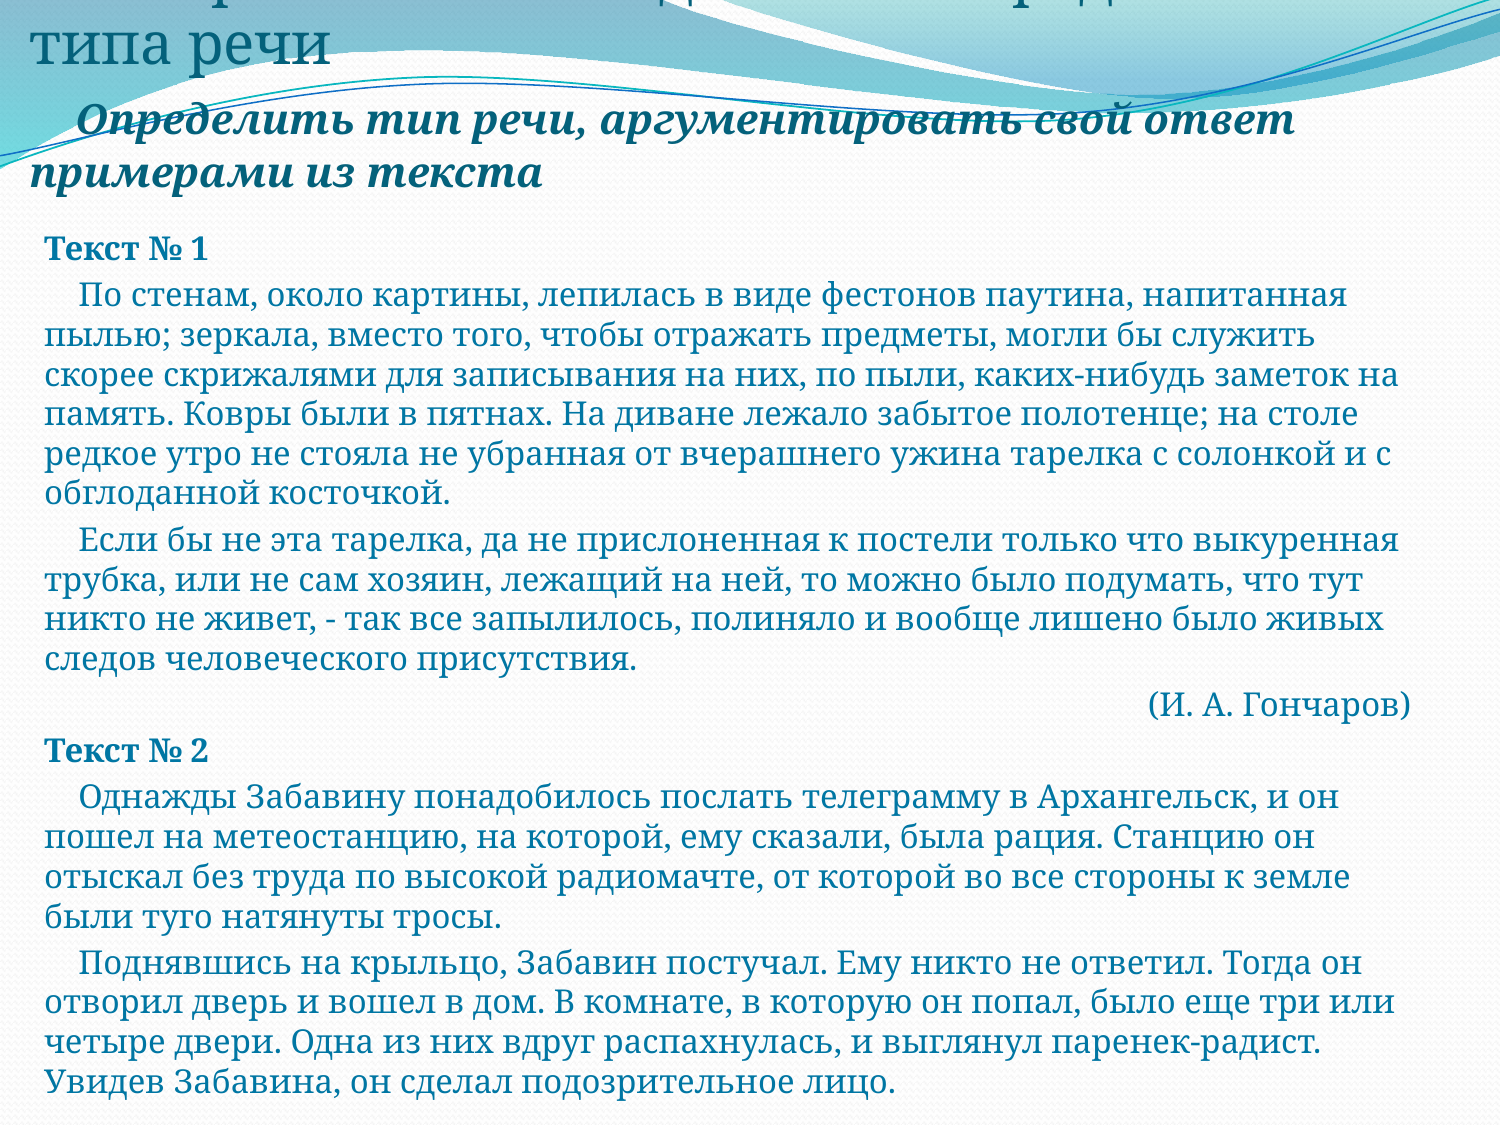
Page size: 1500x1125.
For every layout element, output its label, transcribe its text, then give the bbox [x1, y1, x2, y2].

title Практическое задание на определение типа речи Определить тип речи, аргументировать свой ответ примерами из текста [29, 78, 1471, 197]
list Текст № 1 По стенам, около картины, лепилась в виде фестонов паутина, напитанная пылью; зеркала, вместо того, чтобы отражать предметы, могли бы служить скорее скрижалями для записывания на них, по пыли, каких-нибудь заметок на память. Ковры были в пятнах. На диване лежало забытое полотенце; на столе редкое утро не стояла не убранная от вчерашнего ужина тарелка с солонкой и с обглоданной косточкой. Если бы не эта тарелка, да не прислоненная к постели только что выкуренная трубка, или не сам хозяин, лежащий на ней, то можно было подумать, что тут никто не живет, - так все запылилось, полиняло и вообще лишено было живых следов человеческого присутствия. (И. А. Гончаров) Текст № 2 Однажды Забавину понадобилось послать телеграмму в Архангельск, и он пошел на метеостанцию, на которой, ему сказали, была рация. Станцию он отыскал без труда по высокой радиомачте, от которой во все стороны к земле были туго натянуты тросы. Поднявшись на крыльцо, Забавин постучал. Ему никто не ответил. Тогда он отворил дверь и вошел в дом. В комнате, в которую он попал, было еще три или четыре двери. Одна из них вдруг распахнулась, и выглянул паренек-радист. Увидев Забавина, он сделал подозрительное лицо. [29, 219, 1427, 1109]
